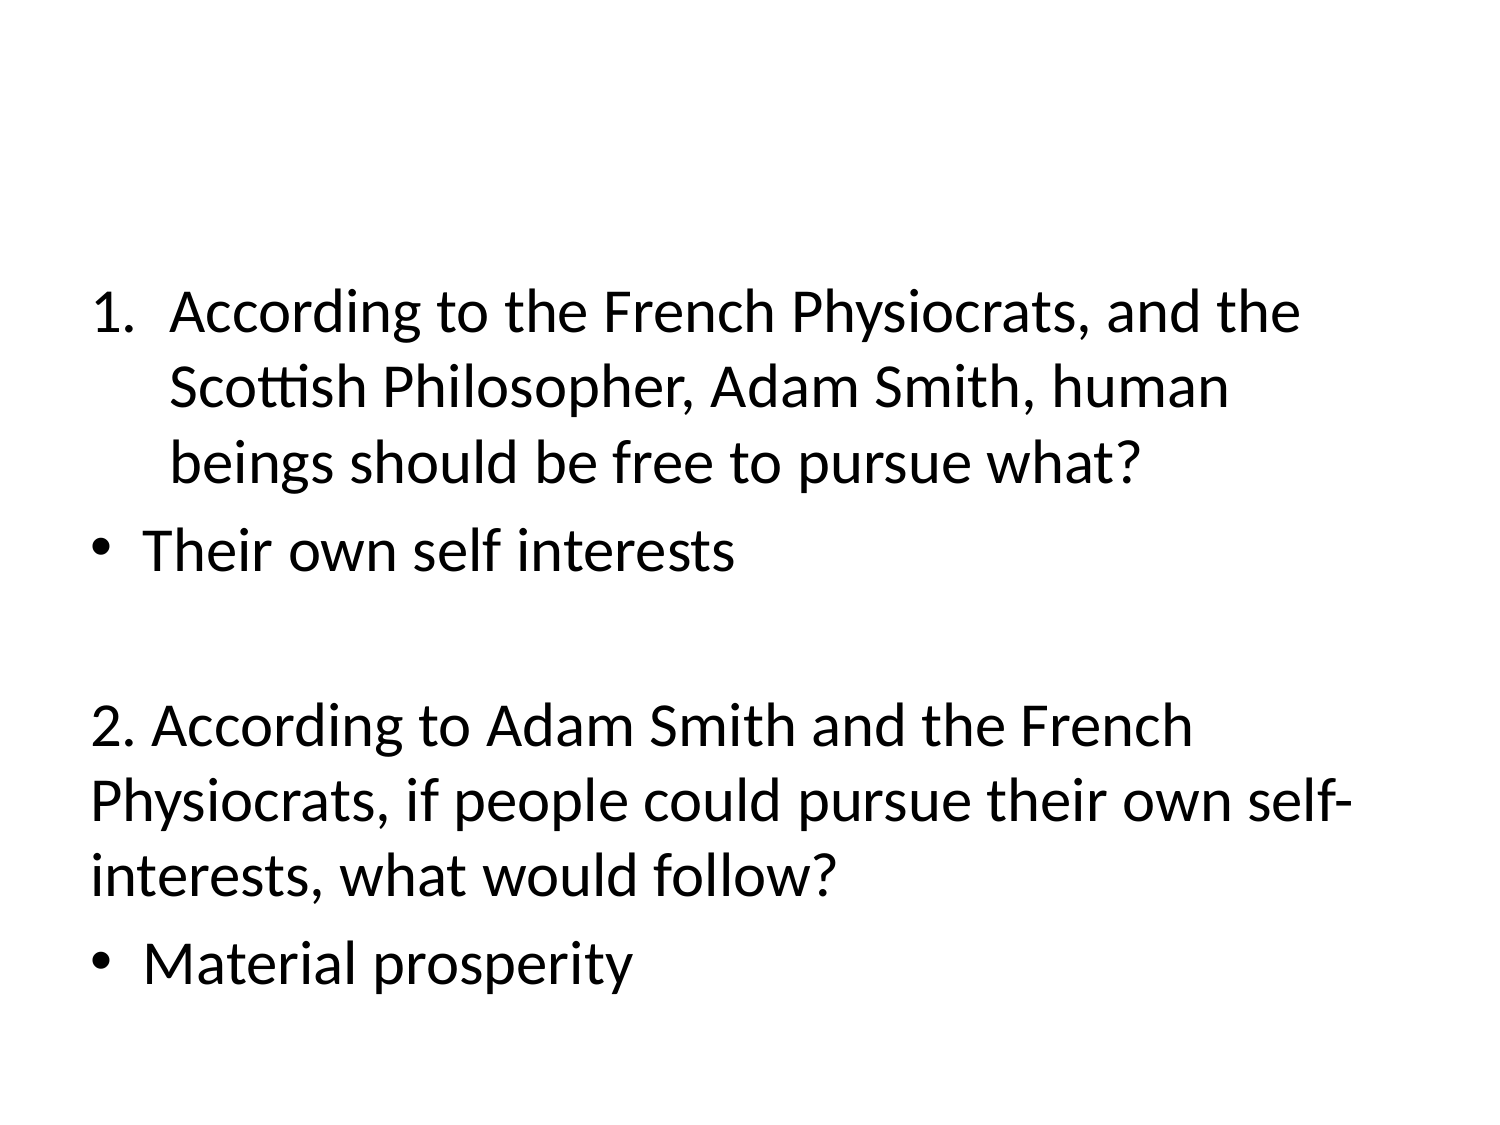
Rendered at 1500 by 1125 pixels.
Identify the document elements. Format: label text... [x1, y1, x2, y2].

list According to the French Physiocrats, and the Scottish Philosopher, Adam Smith, human beings should be free to pursue what? Their own self interests 2. According to Adam Smith and the French Physiocrats, if people could pursue their own self-interests, what would follow? Material prosperity [75, 262, 1425, 1005]
